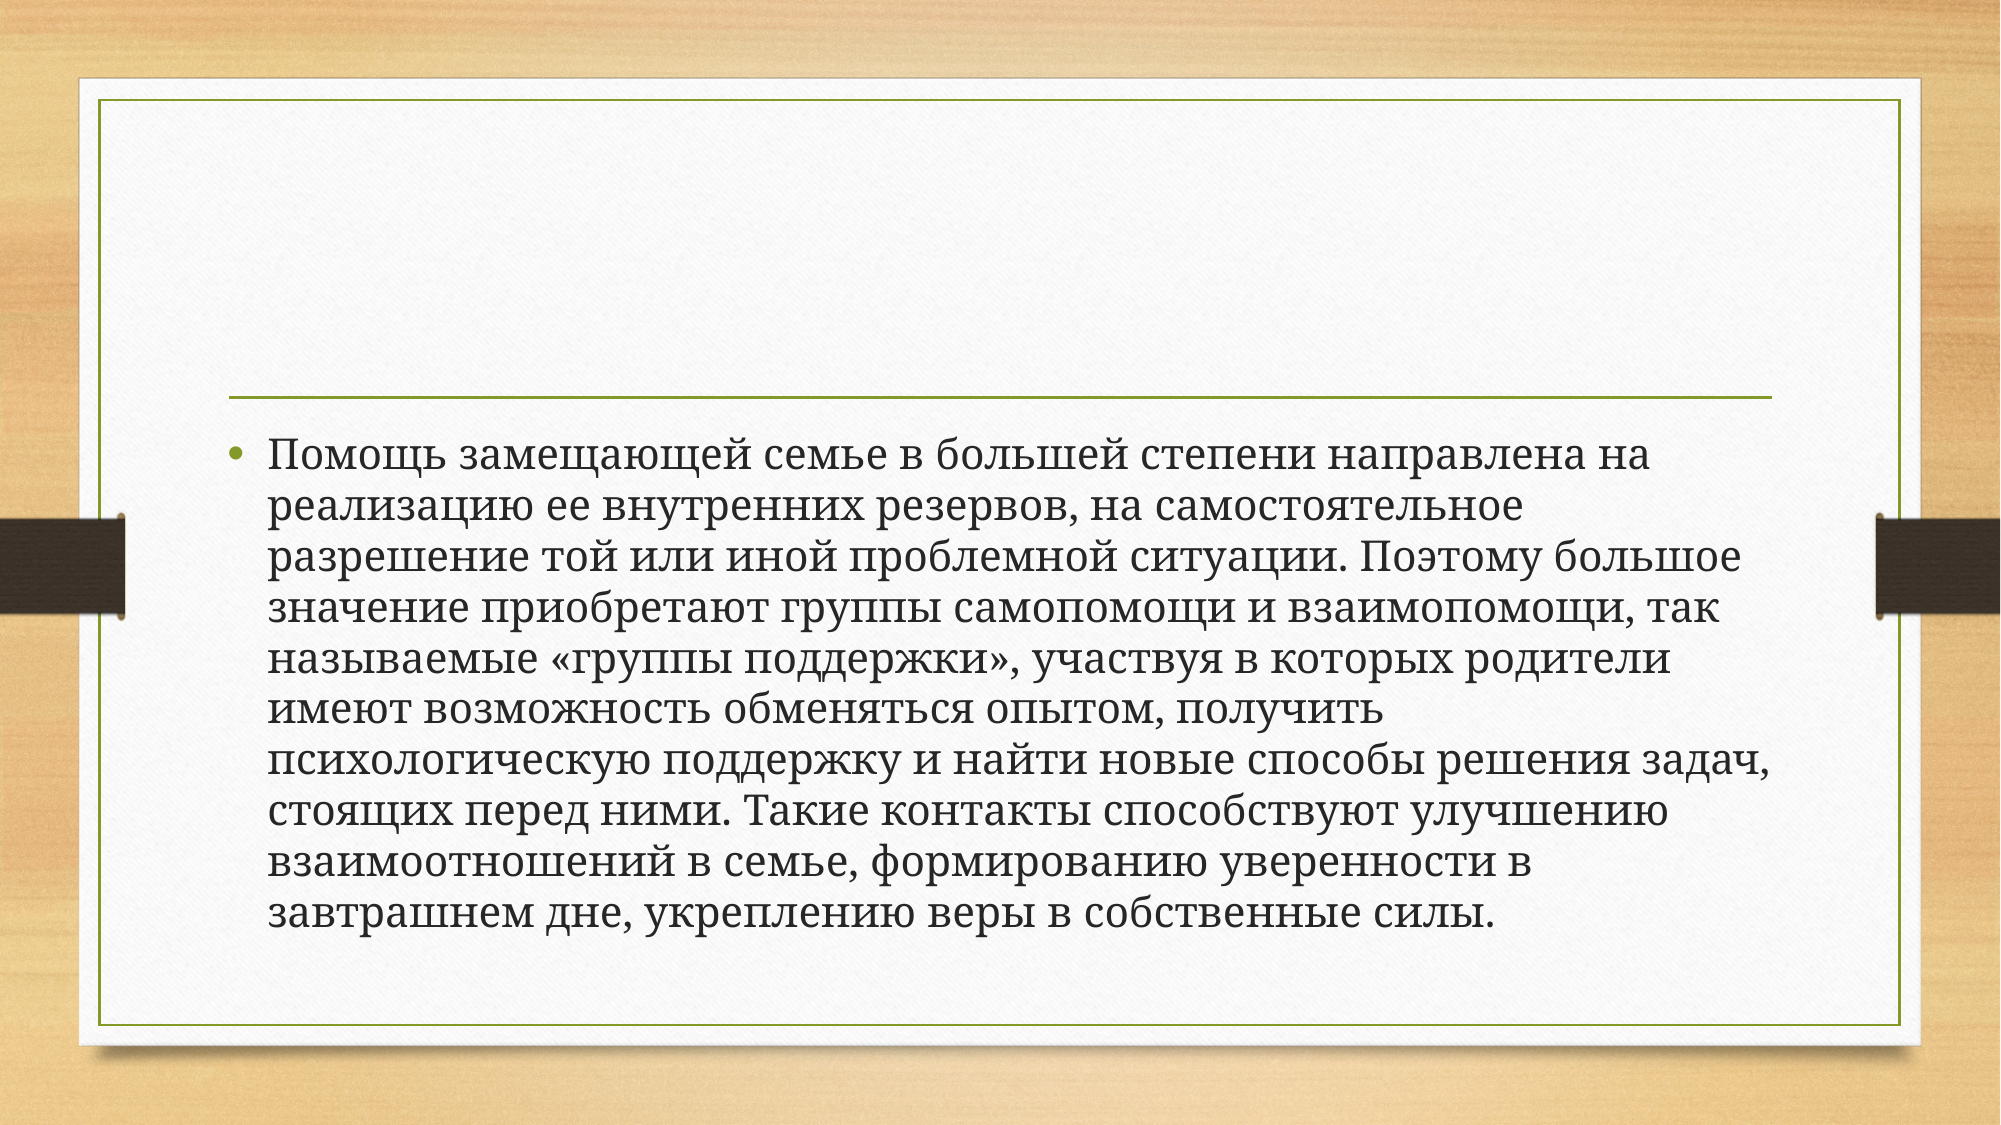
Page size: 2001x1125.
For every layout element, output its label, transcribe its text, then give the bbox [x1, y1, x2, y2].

picture [0, 0, 2001, 1125]
list Помощь замещающей семье в большей степени направлена на реализацию ее внутренних резервов, на самостоятельное разрешение той или иной проблемной ситуации. Поэтому большое значение приобретают группы самопомощи и взаимопомощи, так называемые «группы поддержки», участвуя в которых родители имеют возможность обменяться опытом, получить психологическую поддержку и найти новые способы решения задач, стоящих перед ними. Такие контакты способствуют улучшению взаимоотношений в семье, формированию уверенности в завтрашнем дне, укреплению веры в собственные силы. [212, 419, 1788, 964]
